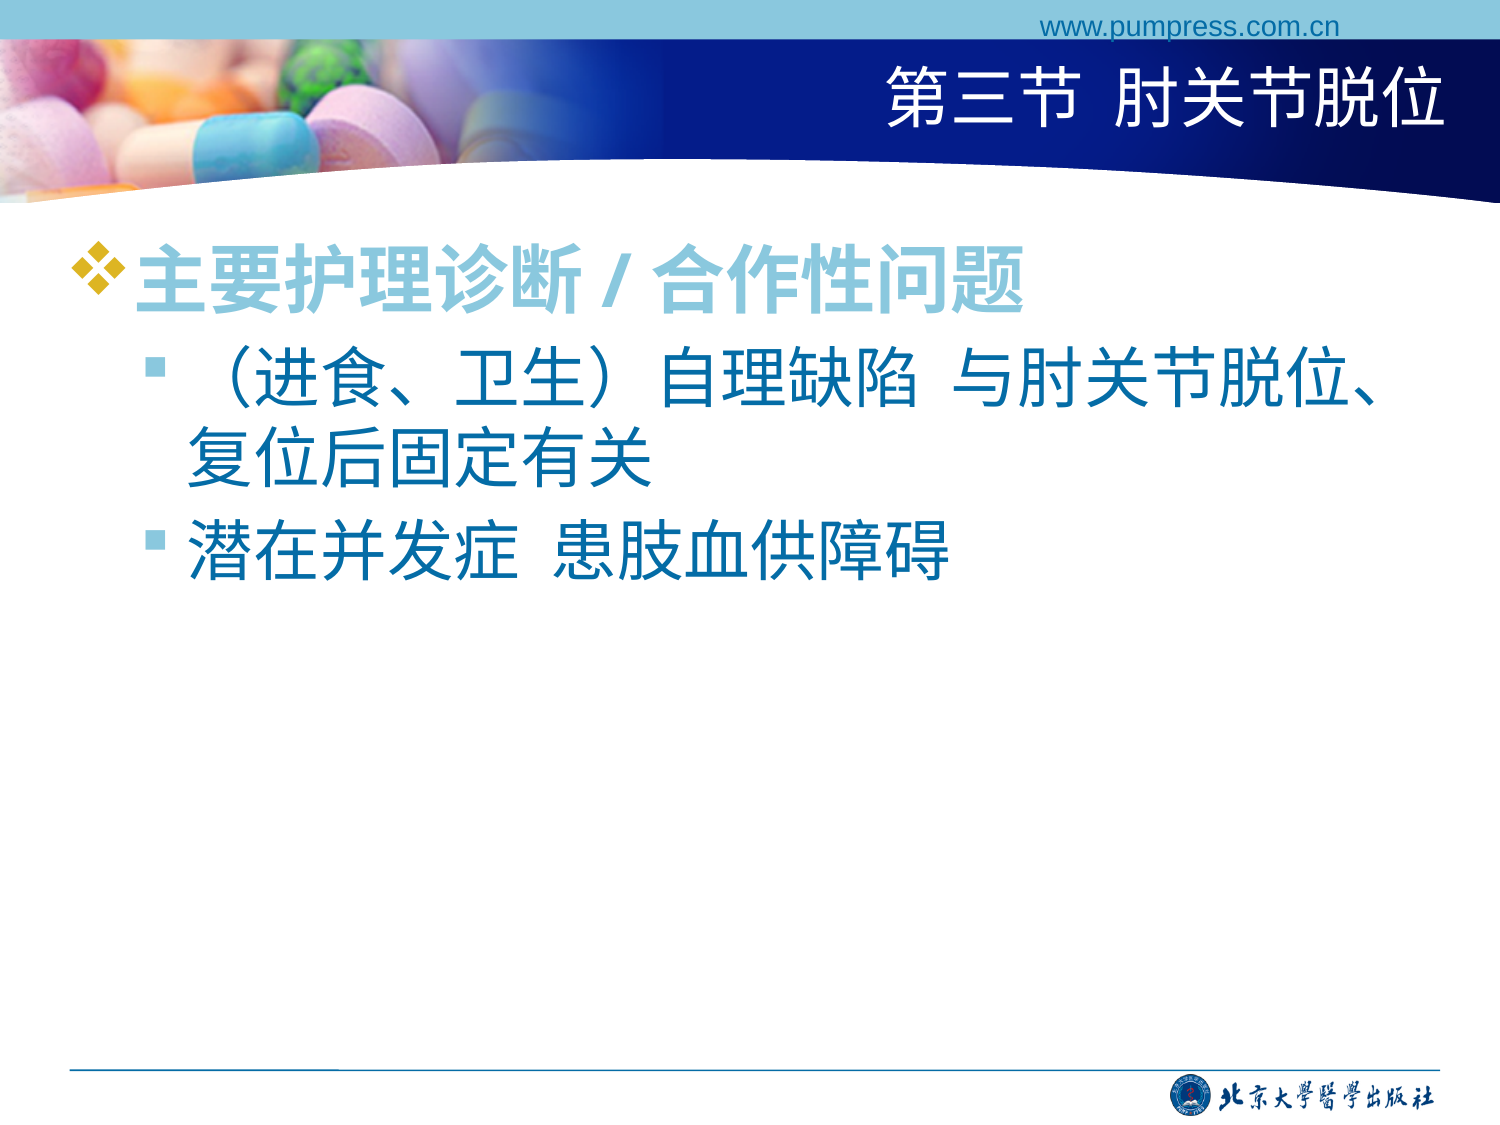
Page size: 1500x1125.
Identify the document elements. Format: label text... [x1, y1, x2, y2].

picture [1170, 1074, 1436, 1118]
title 第三节 肘关节脱位 [137, 49, 1463, 143]
list 主要护理诊断/合作性问题 （进食、卫生）自理缺陷 与肘关节脱位、复位后固定有关 潜在并发症 患肢血供障碍 [49, 224, 1463, 1026]
picture [0, 40, 1500, 203]
slide_number www.pumpress.com.cn [1025, 0, 1463, 38]
